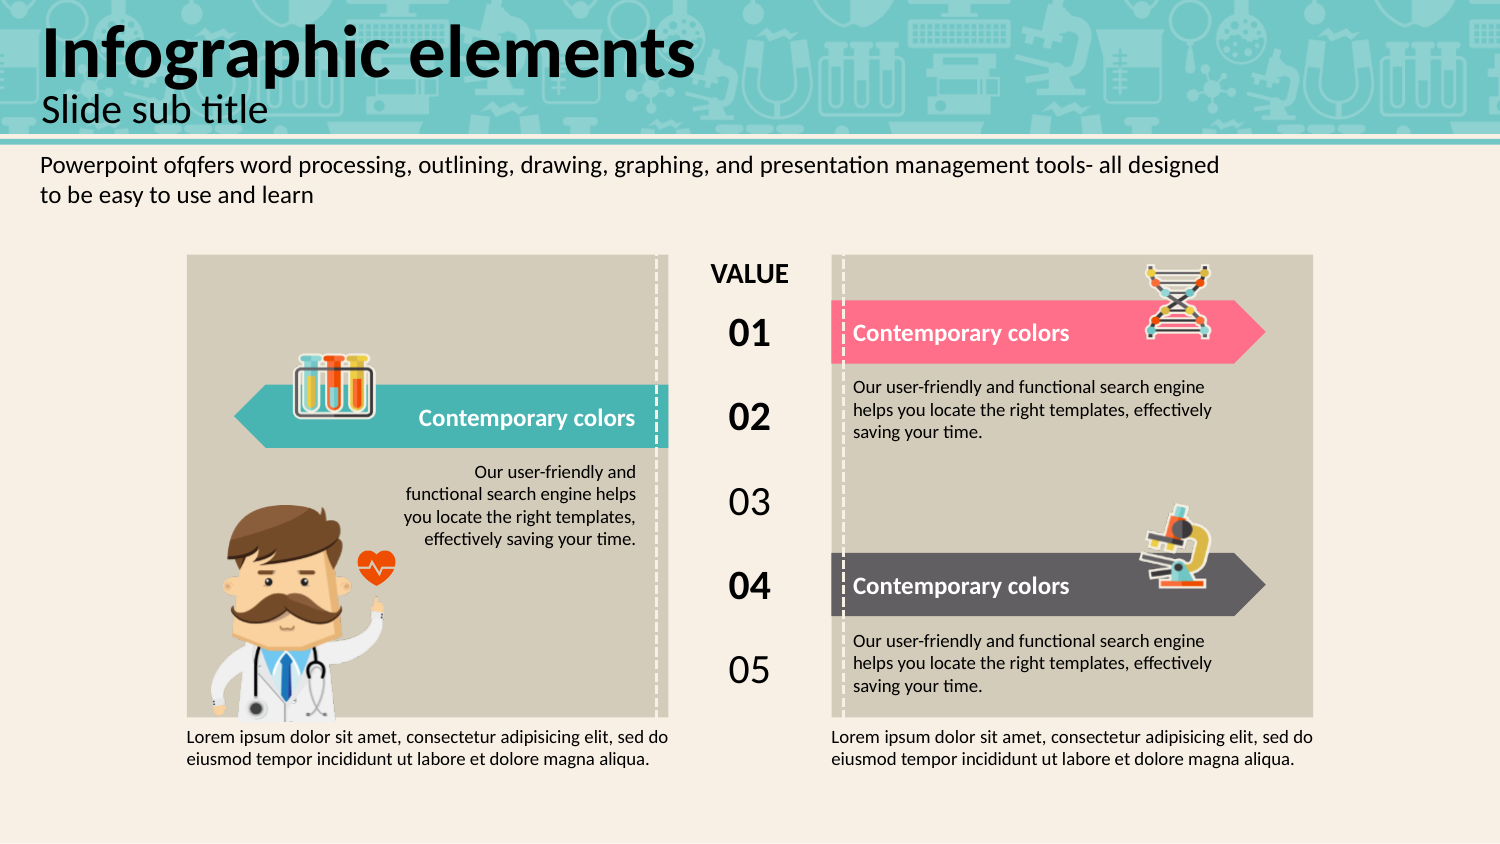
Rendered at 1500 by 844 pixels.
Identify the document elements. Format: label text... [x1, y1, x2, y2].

text_box Lorem ipsum dolor sit amet, consectetur adipisicing elit, sed do eiusmod tempor incididunt ut labore et dolore magna aliqua. [831, 724, 1314, 770]
text_box 05 [689, 641, 811, 692]
text_box [662, 382, 671, 450]
text_box Our user-friendly and functional search engine helps you locate the right templates, effectively saving your time. [853, 628, 1213, 696]
picture [290, 351, 377, 420]
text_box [211, 505, 396, 722]
text_box 02 [689, 389, 811, 440]
text_box 01 [689, 305, 811, 355]
text_box Contemporary colors [370, 401, 636, 432]
text_box VALUE [680, 254, 820, 290]
text_box Powerpoint ofqfers word processing, outlining, drawing, graphing, and presentation management tools- all designed to be easy to use and learn [40, 148, 1247, 209]
text_box Contemporary colors [853, 316, 1119, 347]
text_box [829, 550, 838, 619]
text_box [231, 382, 652, 450]
text_box [848, 298, 1268, 366]
text_box [830, 619, 838, 720]
picture [1141, 261, 1214, 342]
picture [0, 0, 1500, 134]
text_box 04 [689, 557, 811, 608]
text_box [662, 253, 671, 383]
text_box Contemporary colors [853, 569, 1119, 600]
text_box [829, 298, 838, 366]
text_box [662, 449, 671, 720]
text_box [848, 550, 1268, 619]
text_box 03 [689, 473, 811, 524]
text_box [185, 253, 652, 720]
text_box Our user-friendly and functional search engine helps you locate the right templates, effectively saving your time. [853, 374, 1213, 443]
text_box Our user-friendly and functional search engine helps you locate the right templates, effectively saving your time. [402, 459, 636, 550]
text_box [830, 366, 838, 551]
picture [1135, 503, 1214, 596]
text_box Lorem ipsum dolor sit amet, consectetur adipisicing elit, sed do eiusmod tempor incididunt ut labore et dolore magna aliqua. [186, 724, 669, 770]
text_box [830, 253, 838, 298]
list Infographic elements [41, 19, 1365, 108]
text_box [848, 253, 1315, 720]
list Slide sub title [41, 108, 1365, 146]
